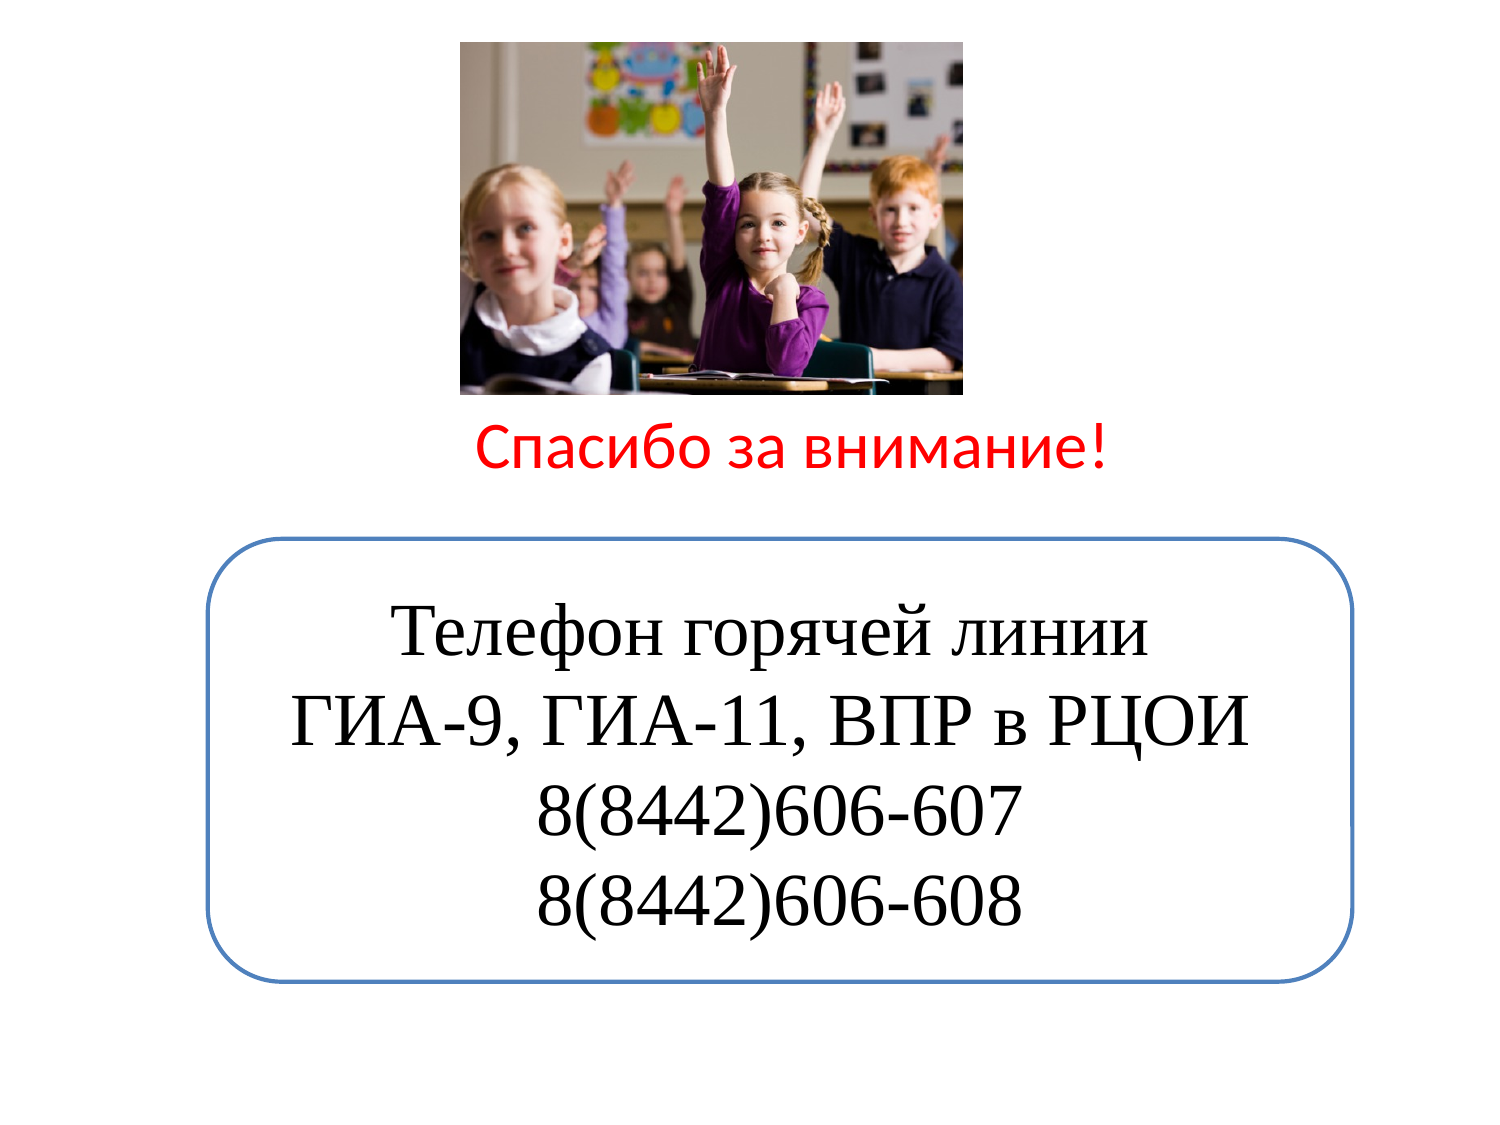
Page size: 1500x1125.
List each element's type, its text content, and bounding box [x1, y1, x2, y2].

text_box Телефон горячей линии ГИА-9, ГИА-11, ВПР в РЦОИ 8(8442)606-607 8(8442)606-608 [205, 553, 1355, 984]
list Спасибо за внимание! [213, 394, 1373, 553]
picture [460, 42, 963, 395]
